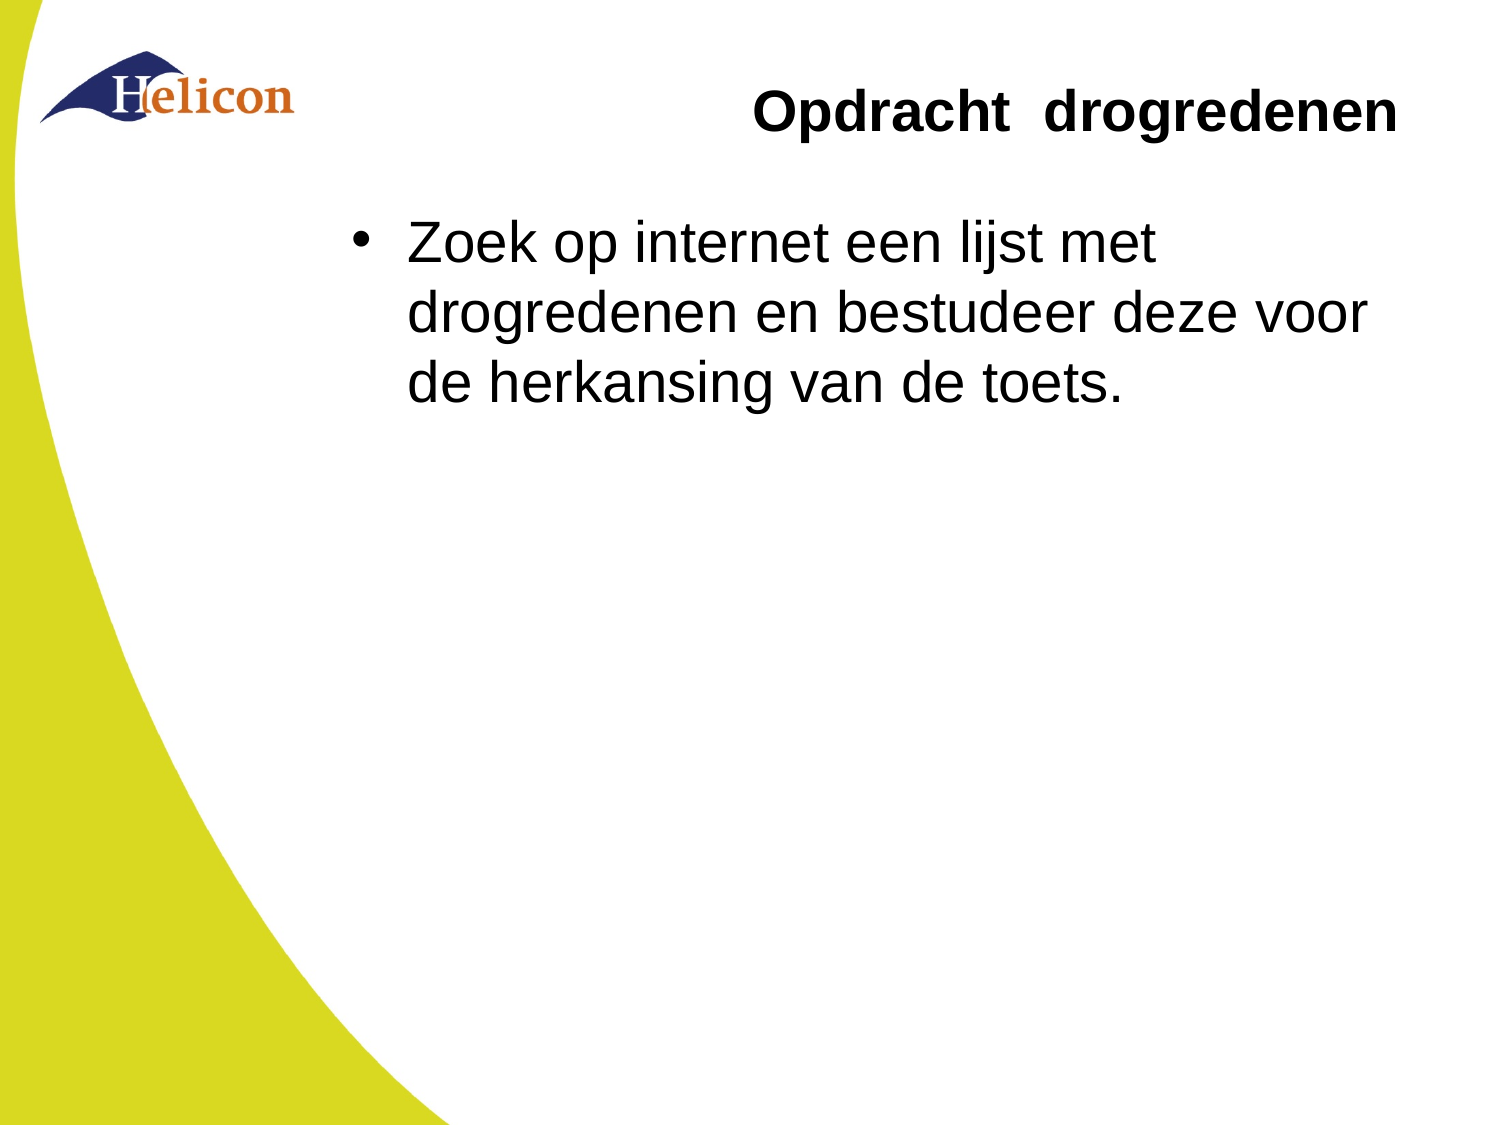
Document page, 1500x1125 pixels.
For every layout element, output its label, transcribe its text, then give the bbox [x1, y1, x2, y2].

title Opdracht drogredenen [324, 54, 1415, 161]
list Zoek op internet een lijst met drogredenen en bestudeer deze voor de herkansing van de toets. [336, 196, 1425, 1005]
picture [0, 0, 1500, 1125]
